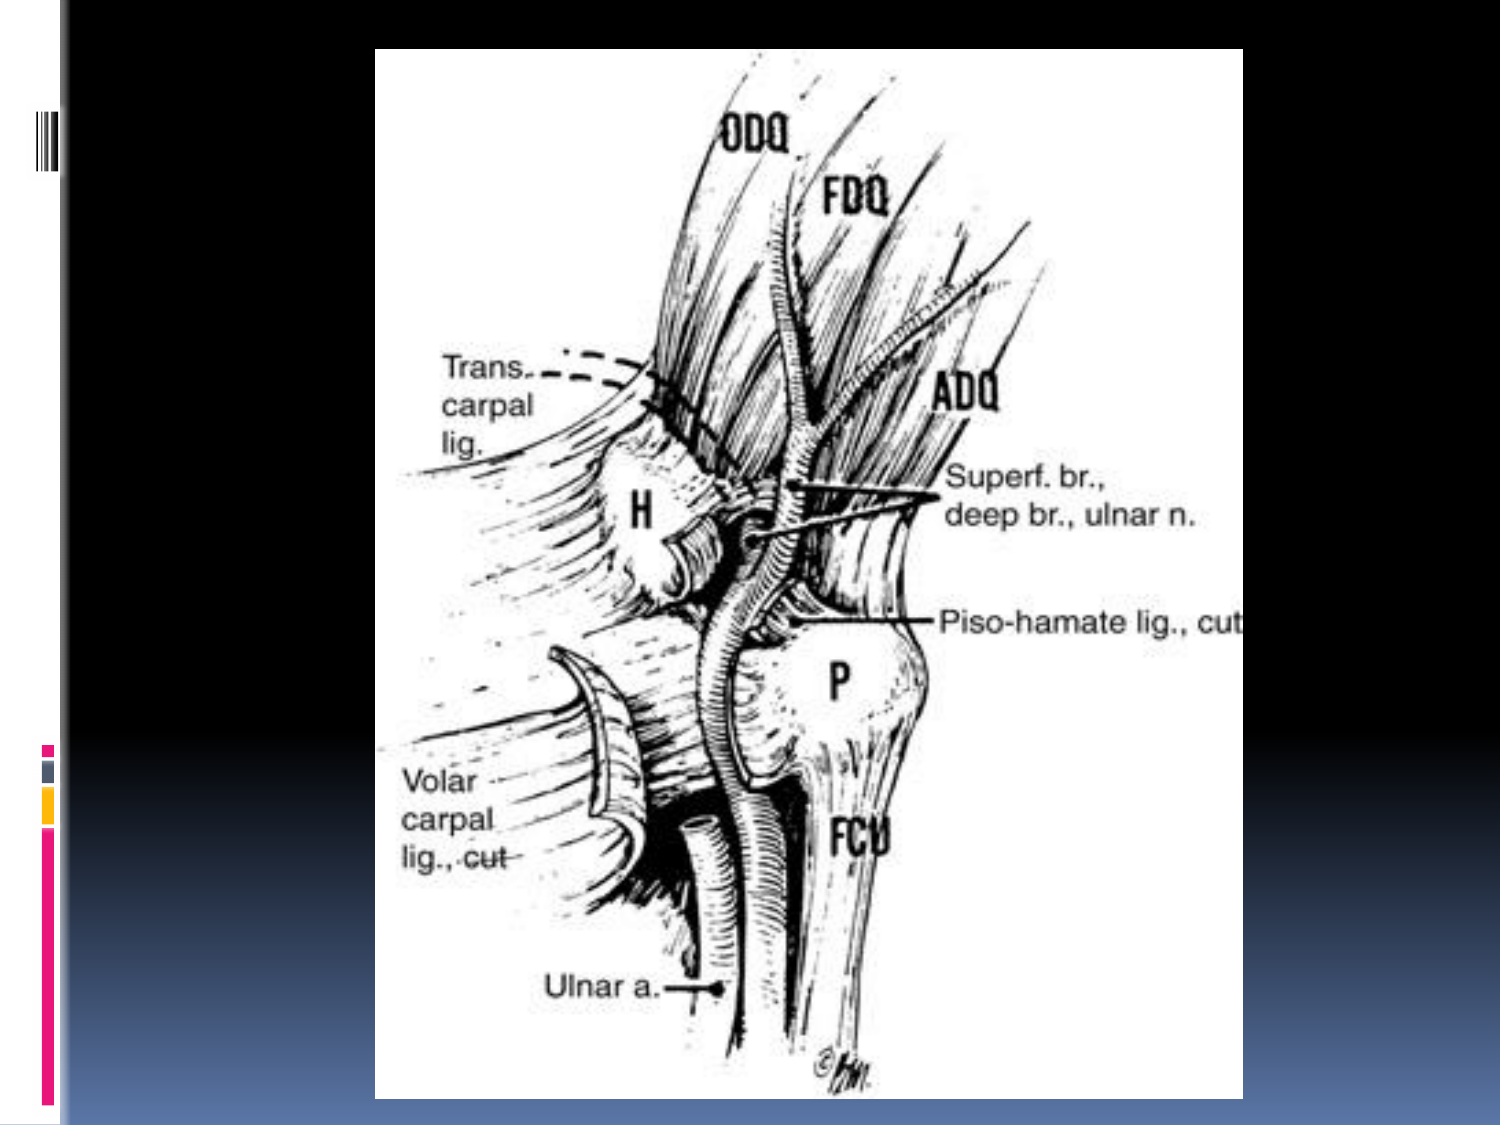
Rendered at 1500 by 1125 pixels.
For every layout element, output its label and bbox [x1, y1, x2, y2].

picture [374, 49, 1244, 1100]
